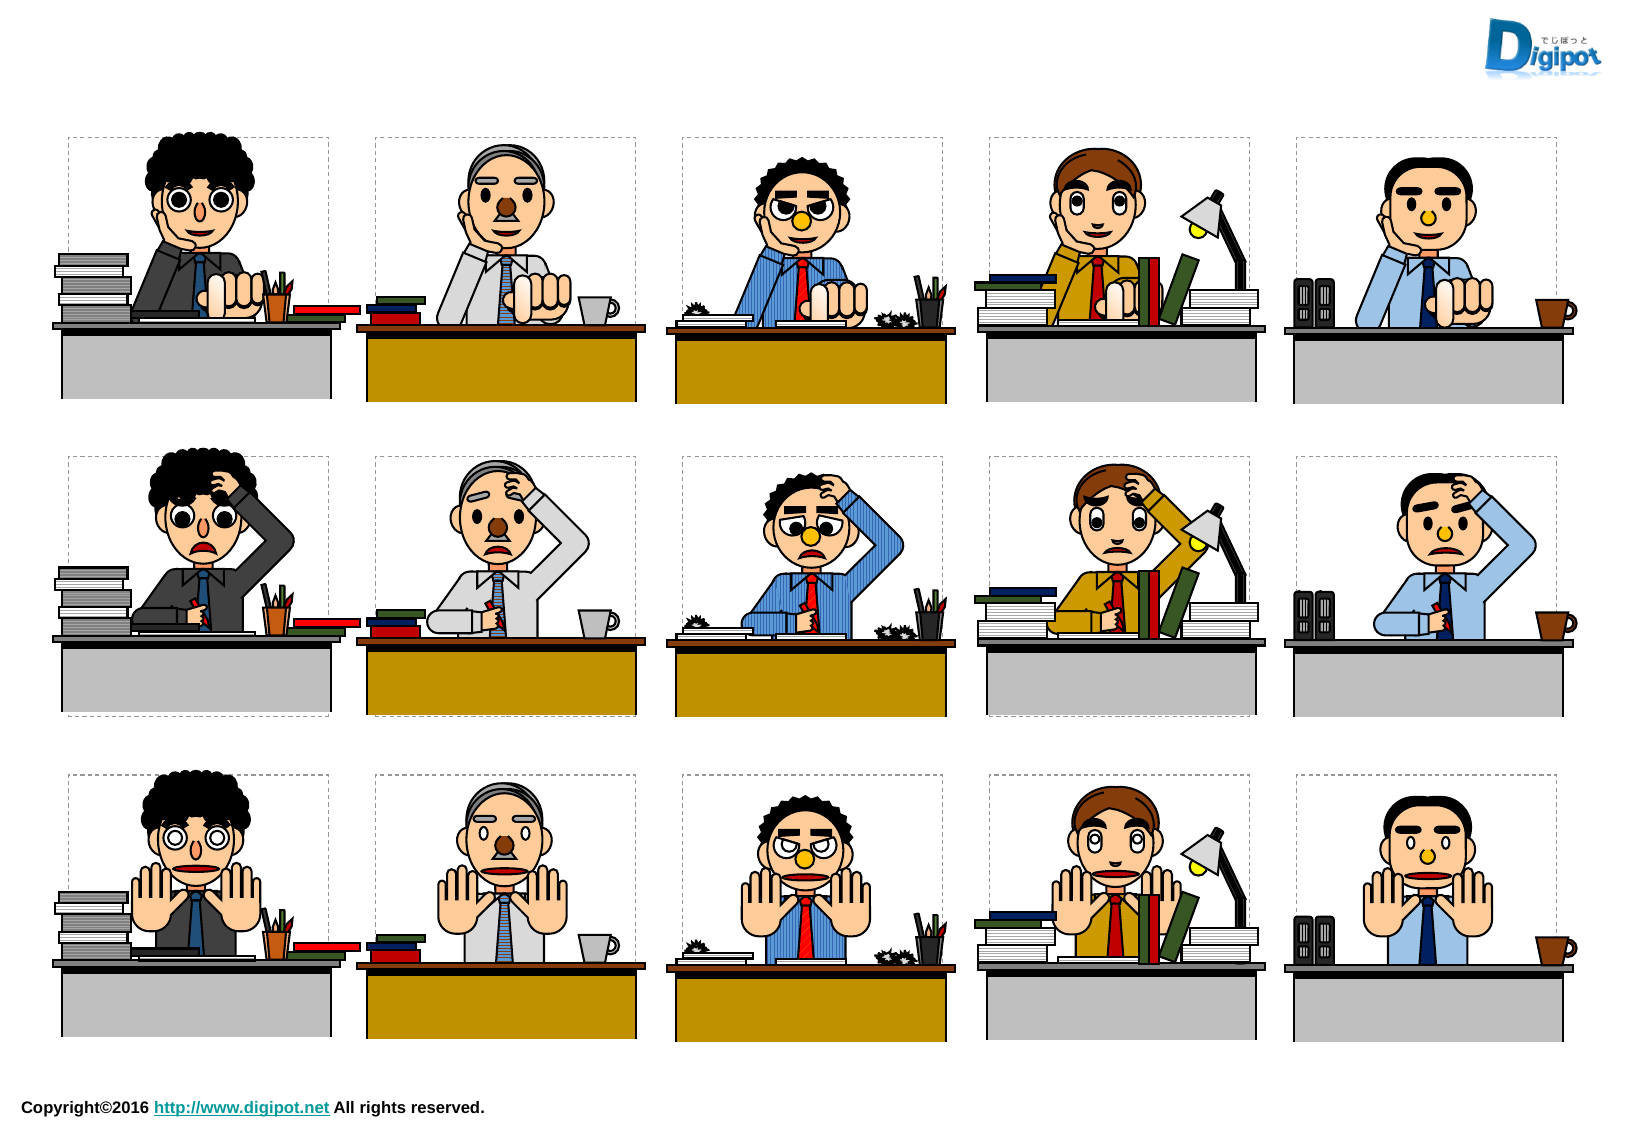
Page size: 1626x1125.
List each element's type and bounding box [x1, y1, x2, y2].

text_box [666, 795, 956, 1042]
text_box [974, 786, 1266, 1040]
text_box [1284, 471, 1577, 718]
text_box [666, 471, 956, 718]
text_box [1284, 158, 1577, 405]
text_box [666, 157, 956, 405]
text_box [52, 132, 361, 400]
text_box [52, 448, 361, 713]
text_box [974, 148, 1266, 403]
text_box [357, 460, 646, 715]
text_box [1284, 796, 1577, 1042]
text_box [357, 782, 646, 1040]
picture [1485, 18, 1602, 82]
text_box [357, 144, 646, 402]
text_box [974, 464, 1266, 716]
text_box [52, 770, 361, 1037]
